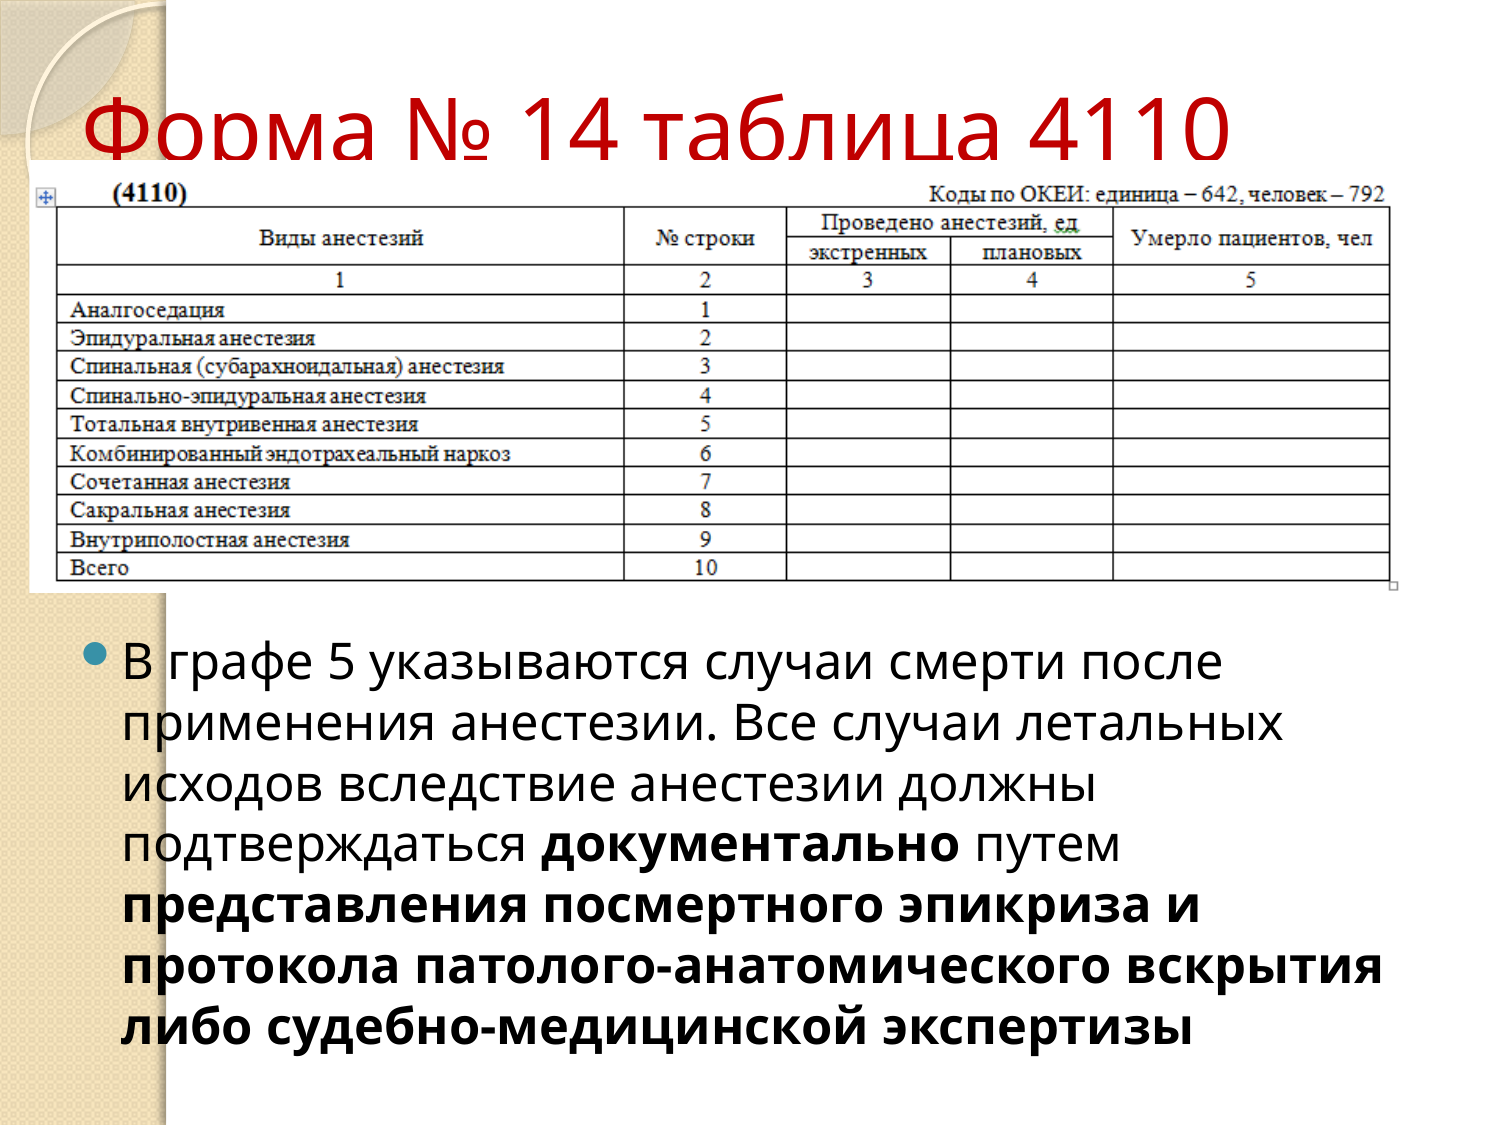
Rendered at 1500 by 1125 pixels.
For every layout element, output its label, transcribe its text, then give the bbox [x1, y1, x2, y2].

picture [29, 160, 1407, 594]
list В графе 5 указываются случаи смерти после применения анестезии. Все случаи летальных исходов вследствие анестезии должны подтверждаться документально путем представления посмертного эпикриза и протокола патолого-анатомического вскрытия либо судебно-медицинской экспертизы [53, 621, 1425, 1063]
title Форма № 14 таблица 4110 [66, 45, 1417, 209]
